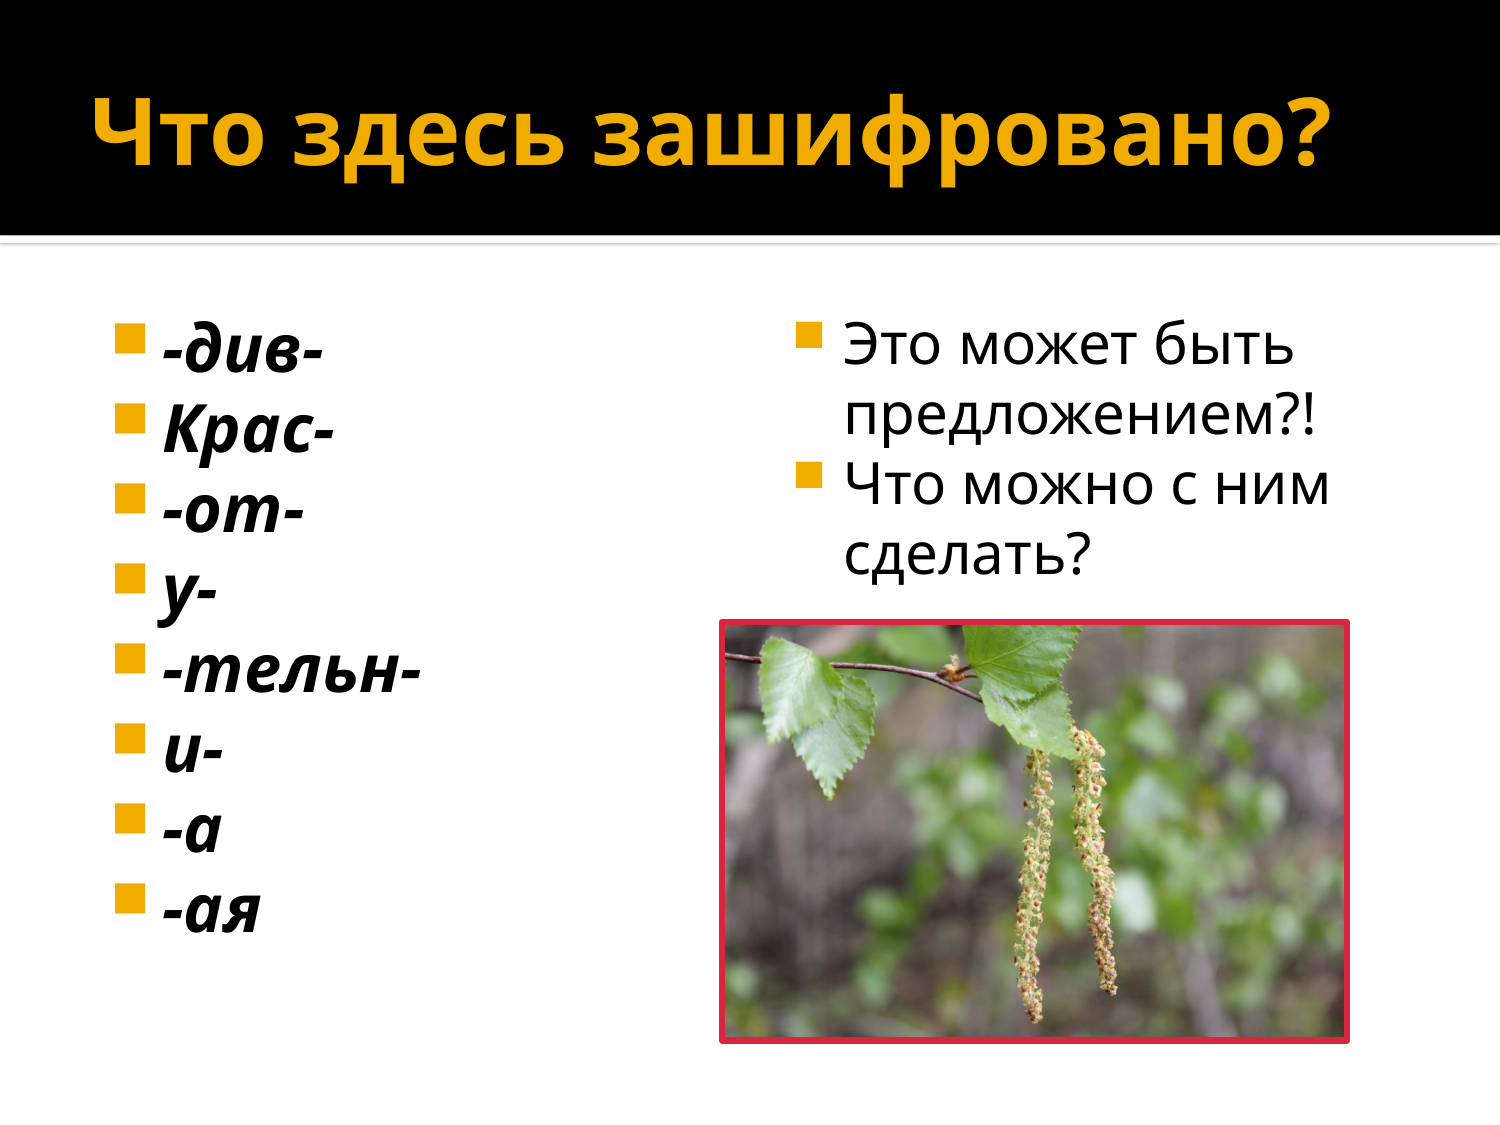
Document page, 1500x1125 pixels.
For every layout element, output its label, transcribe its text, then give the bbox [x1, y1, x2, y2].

title Что здесь зашифровано? [75, 24, 1425, 231]
list Это может быть предложением?! Что можно с ним сделать? [762, 291, 1425, 1050]
picture [724, 624, 1344, 1038]
list -див- Крас- -от- у- -тельн- и- -а -ая [75, 291, 738, 1050]
